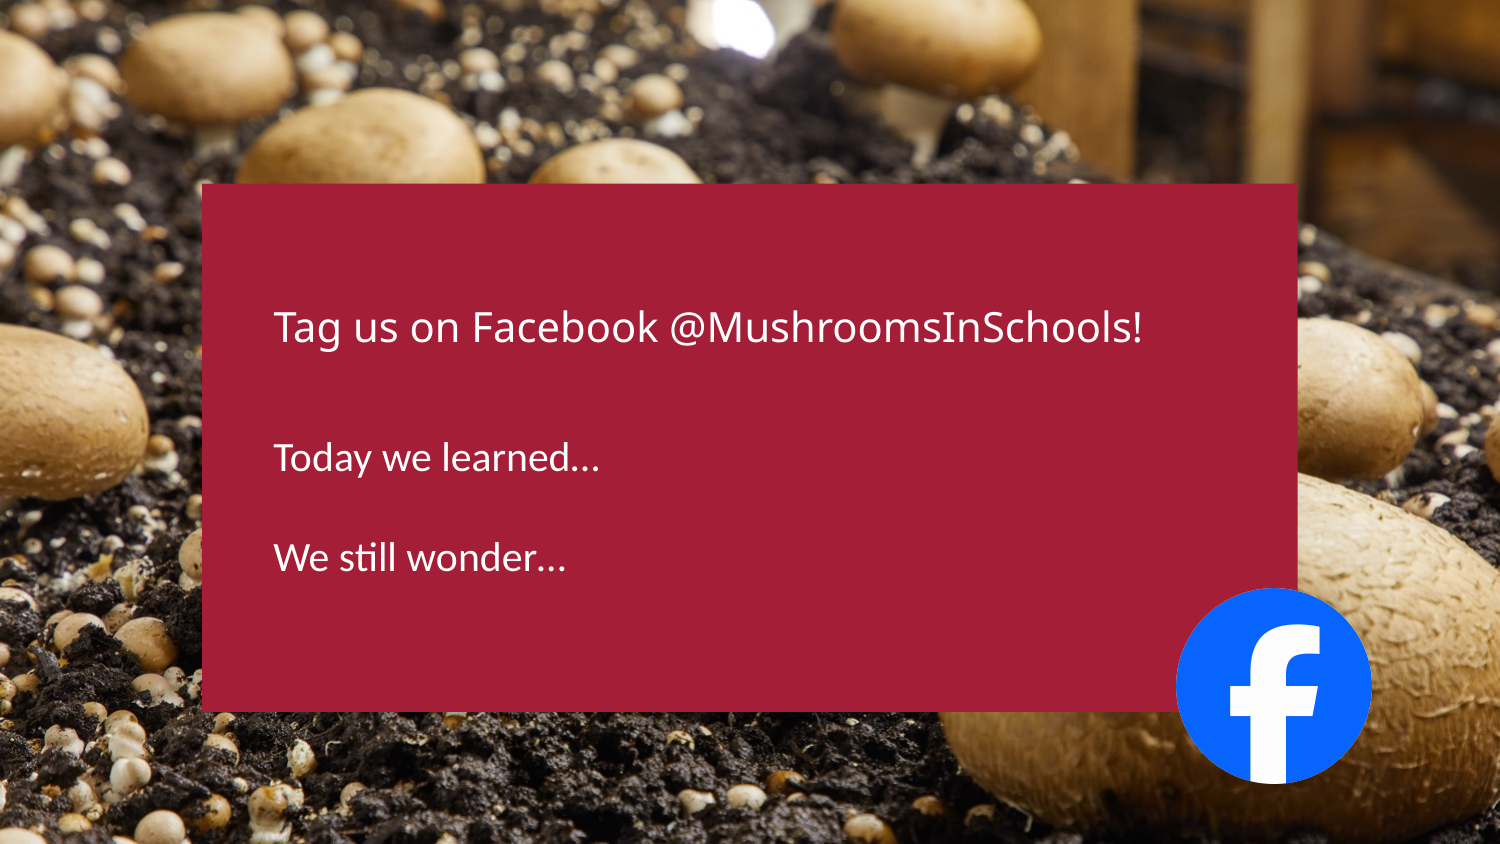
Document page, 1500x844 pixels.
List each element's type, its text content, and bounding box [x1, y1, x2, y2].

title Tag us on Facebook @MushroomsInSchools! [258, 36, 1384, 566]
picture [0, 0, 1500, 844]
text_box Today we learned… We still wonder… [258, 421, 1151, 587]
text_box [200, 182, 1300, 714]
